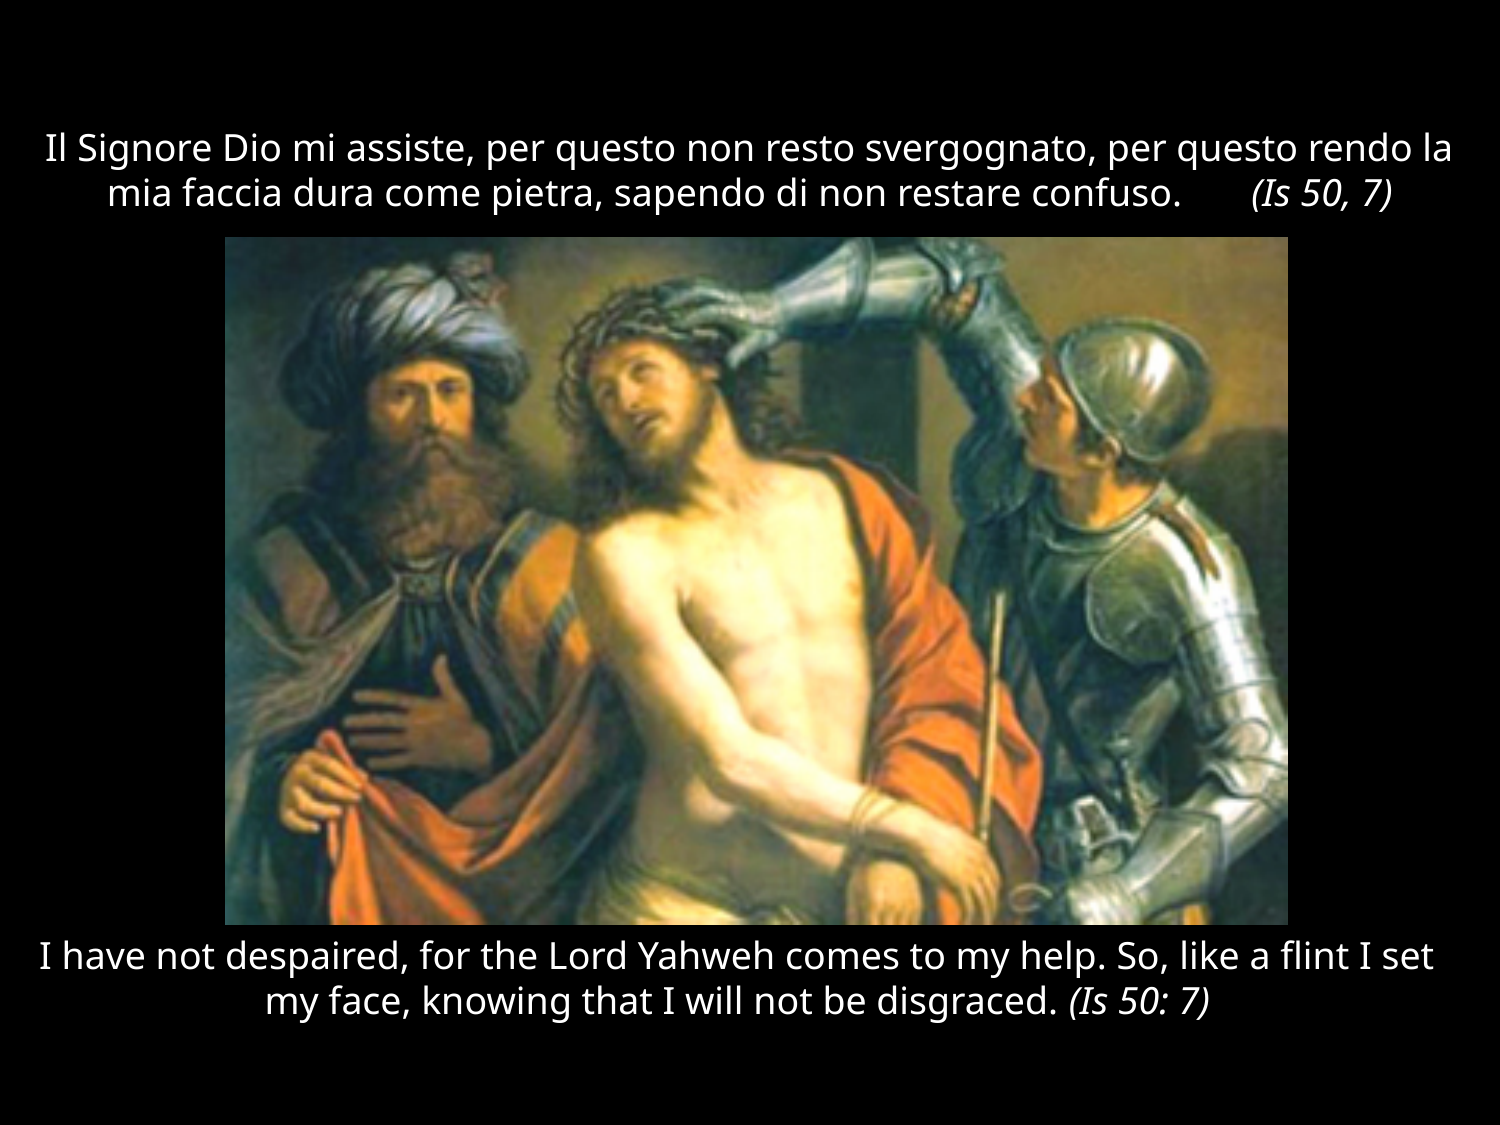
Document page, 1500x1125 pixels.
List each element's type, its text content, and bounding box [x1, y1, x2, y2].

title Il Signore Dio mi assiste, per questo non resto svergognato, per questo rendo la mia faccia dura come pietra, sapendo di non restare confuso. (Is 50, 7) [0, 75, 1500, 263]
text_box I have not despaired, for the Lord Yahweh comes to my help. So, like a flint I set my face, knowing that I will not be disgraced. (Is 50: 7) [0, 924, 1475, 1030]
picture [224, 237, 1288, 925]
